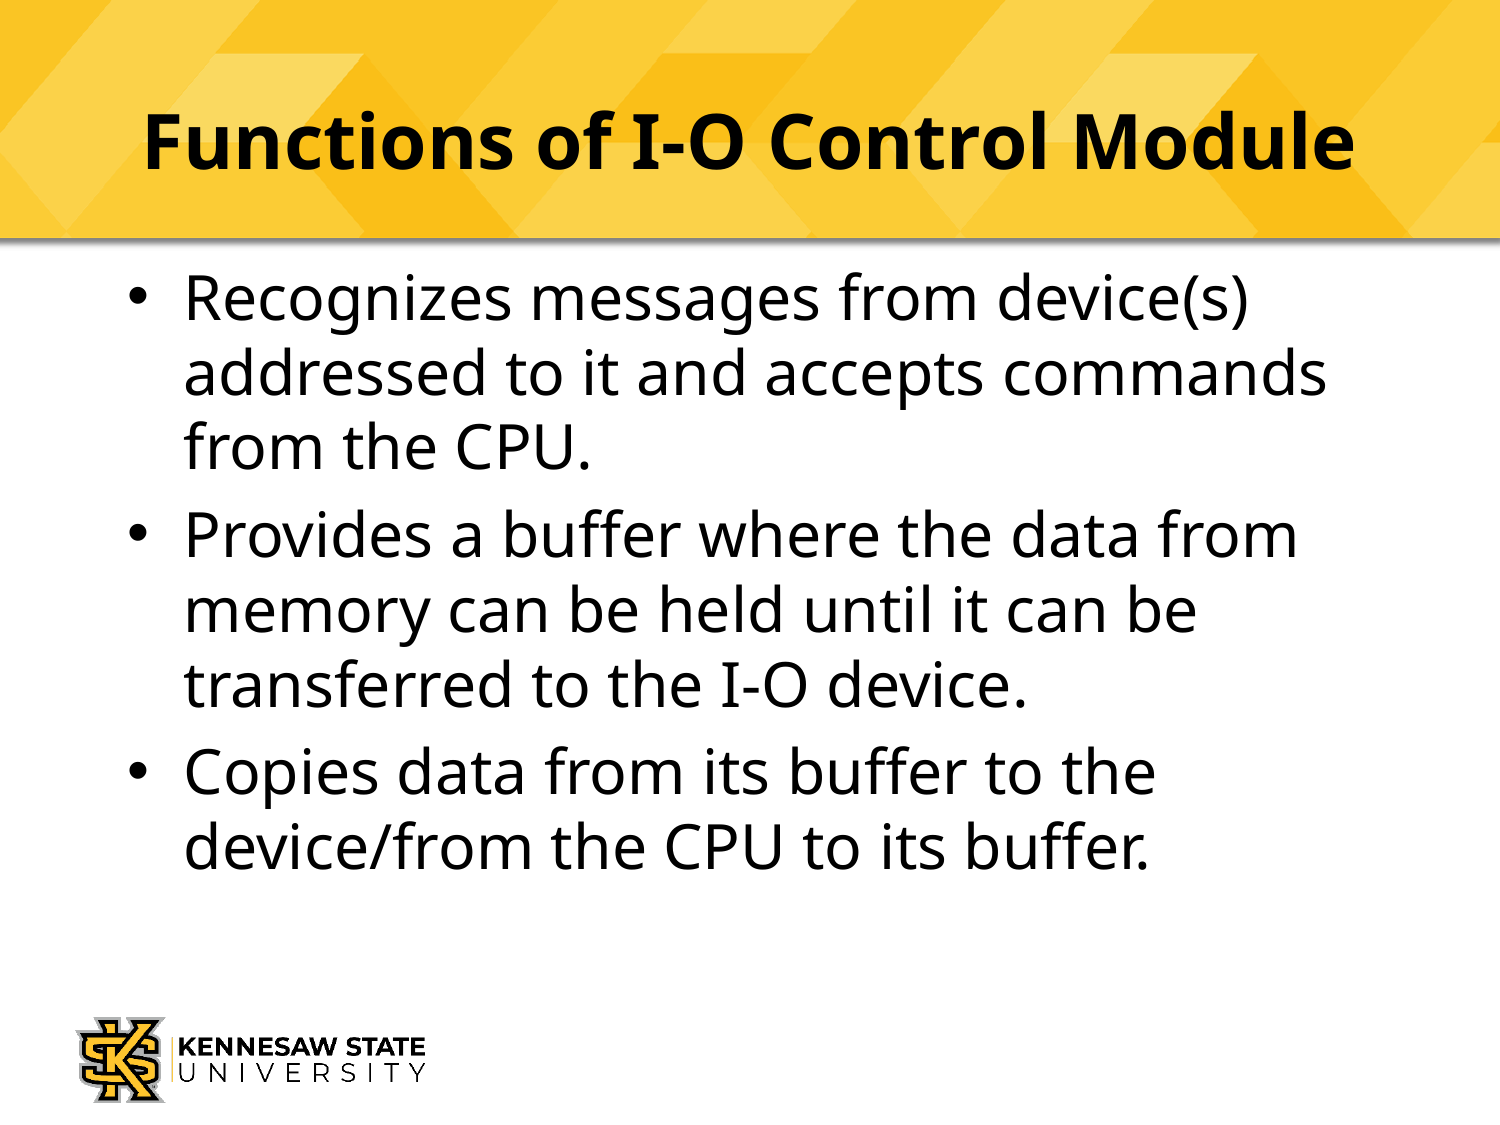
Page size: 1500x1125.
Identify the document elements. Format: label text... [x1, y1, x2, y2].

title Functions of I-O Control Module [75, 45, 1425, 233]
picture [0, 0, 1500, 251]
picture [75, 1017, 425, 1103]
list Recognizes messages from device(s) addressed to it and accepts commands from the CPU. Provides a buffer where the data from memory can be held until it can be transferred to the I-O device. Copies data from its buffer to the device/from the CPU to its buffer. [112, 249, 1388, 1046]
